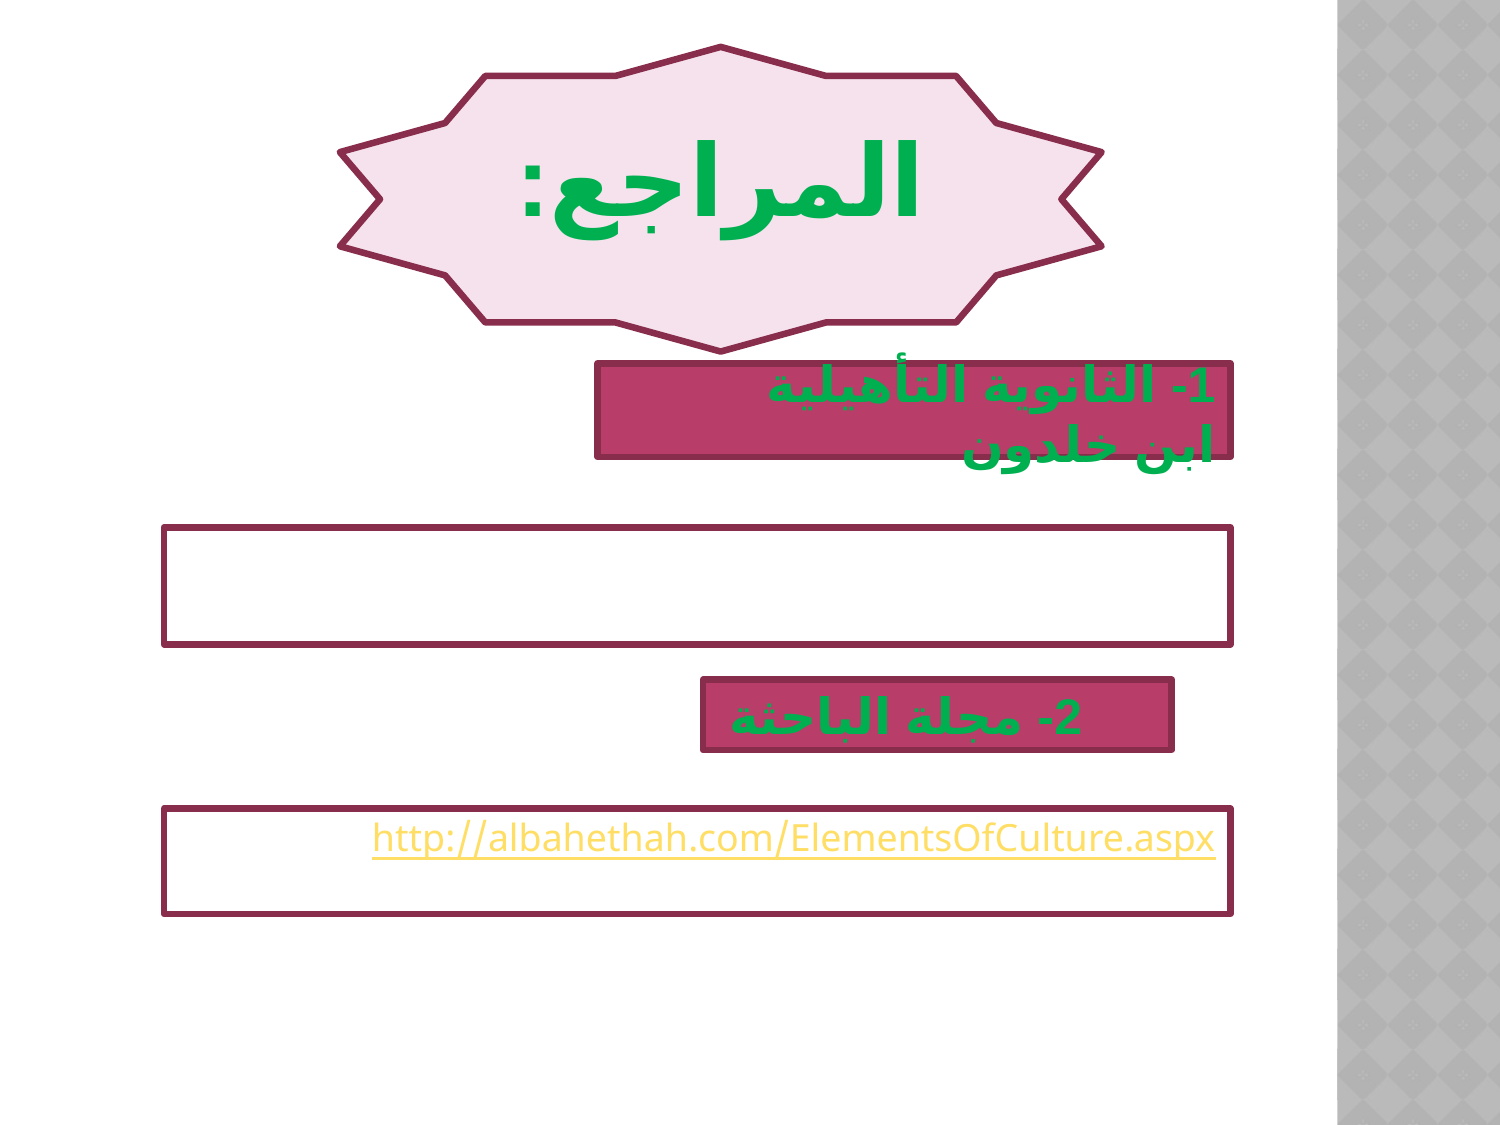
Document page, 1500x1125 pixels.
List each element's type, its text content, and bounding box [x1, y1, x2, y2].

text_box المراجع: [336, 43, 1105, 345]
text_box 1- الثانوية التأهيلية ابن خلدون [679, 345, 1231, 481]
text_box http://albahethah.com/ElementsOfCulture.aspx [161, 805, 1234, 917]
text_box [594, 360, 679, 460]
text_box 2- مجلة الباحثة [700, 676, 1175, 753]
text_box http://lyckhaldou.mountadactif.com/t281-topic [161, 524, 1234, 648]
